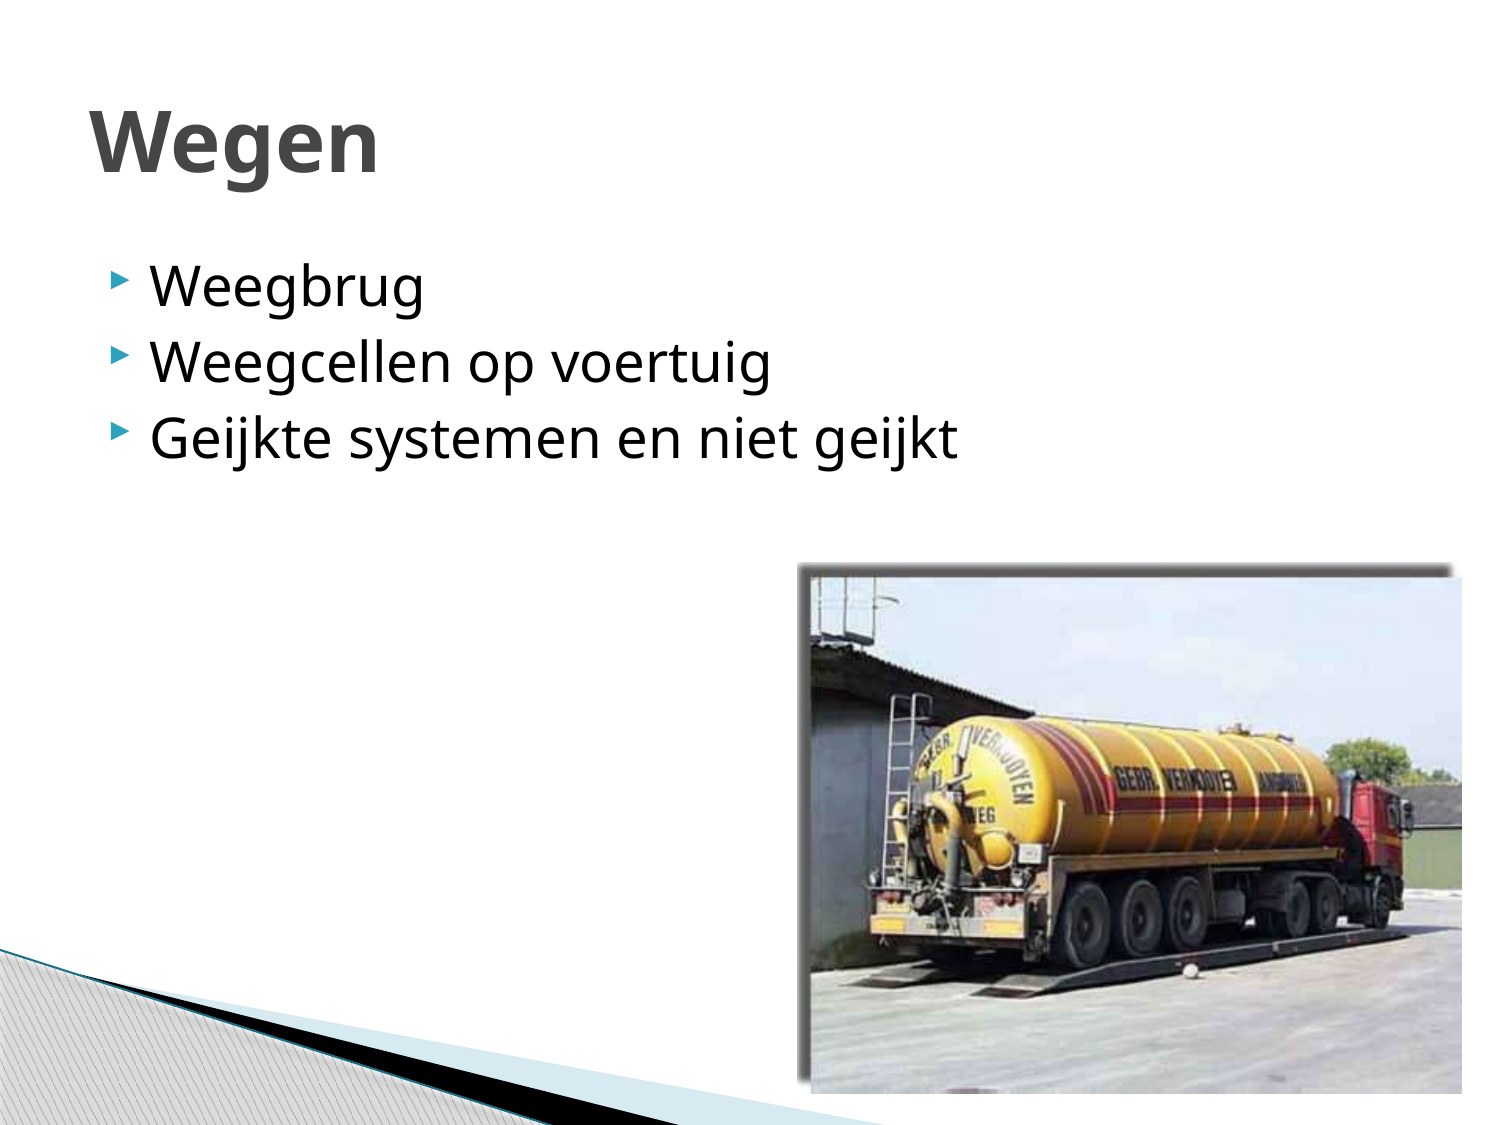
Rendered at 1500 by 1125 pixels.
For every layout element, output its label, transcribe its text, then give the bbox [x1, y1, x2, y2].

picture [796, 562, 1462, 1094]
list Weegbrug Weegcellen op voertuig Geijkte systemen en niet geijkt [75, 243, 1425, 986]
title Wegen [75, 45, 1425, 233]
